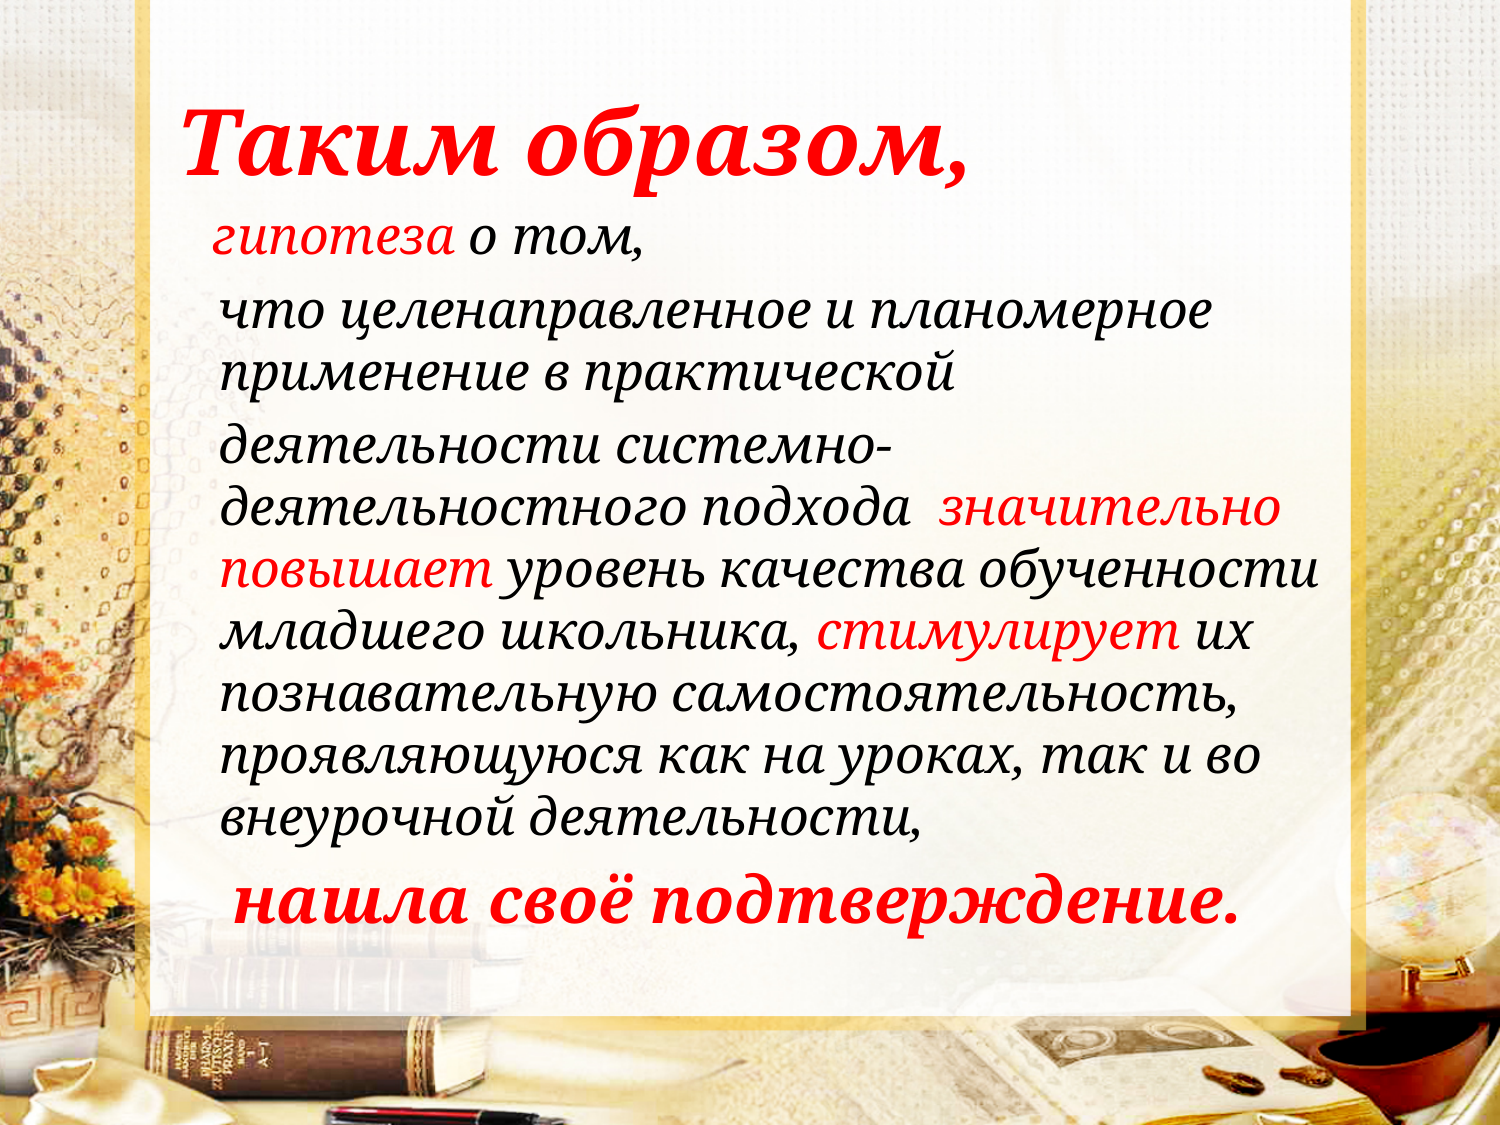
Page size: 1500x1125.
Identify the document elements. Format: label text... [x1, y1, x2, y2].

title Таким образом, [162, 45, 1338, 187]
list гипотеза о том, что целенаправленное и планомерное применение в практической деятельности системно-деятельностного подхода значительно повышает уровень качества обученности младшего школьника, стимулирует их познавательную самостоятельность, проявляющуюся как на уроках, так и во внеурочной деятельности, нашла своё подтверждение. [150, 187, 1350, 1005]
picture [0, 0, 1500, 1125]
